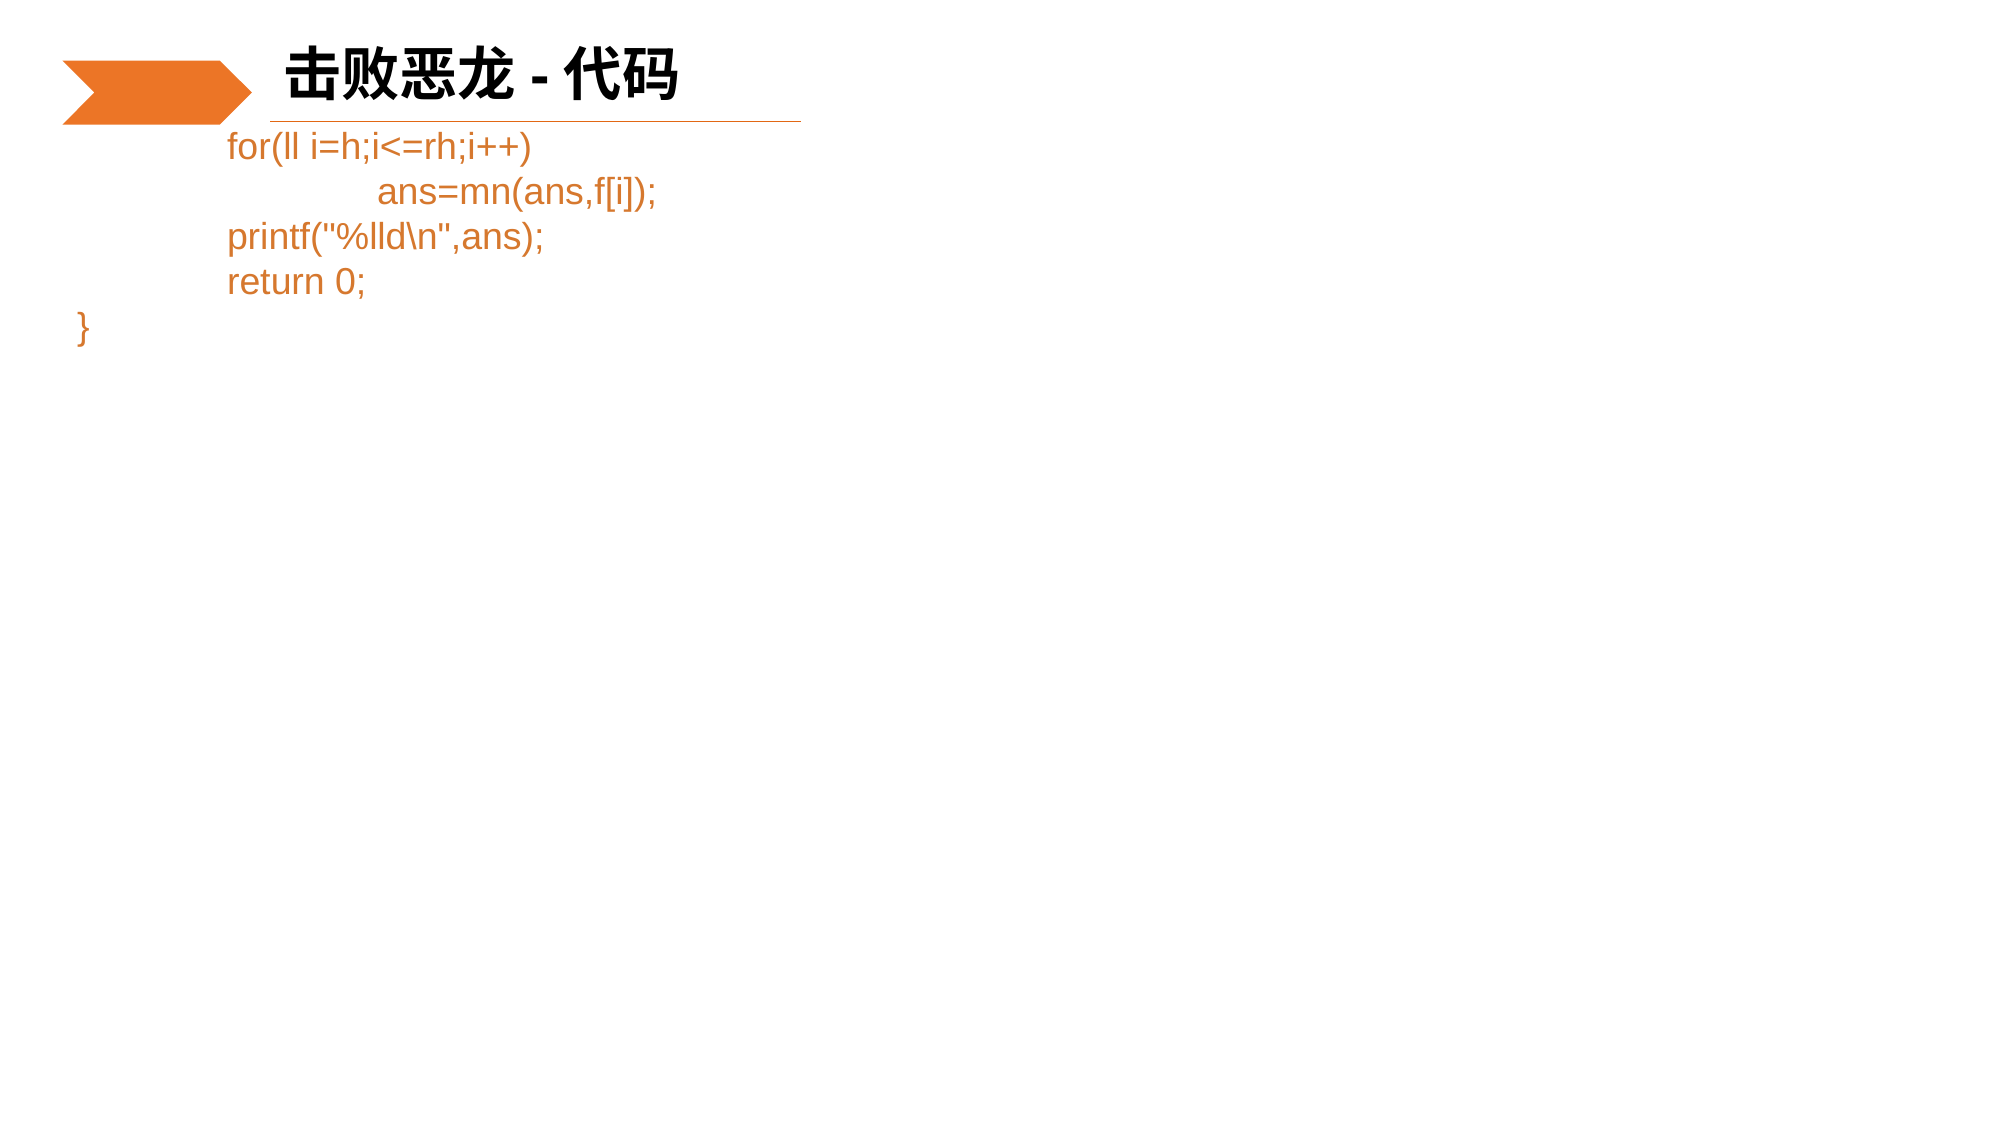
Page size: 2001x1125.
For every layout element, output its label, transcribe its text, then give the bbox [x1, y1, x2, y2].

text_box for(ll i=h;i<=rh;i++) ans=mn(ans,f[i]); printf("%lld\n",ans); return 0; } [62, 115, 1944, 445]
text_box 击败恶龙-代码 [268, 29, 696, 115]
